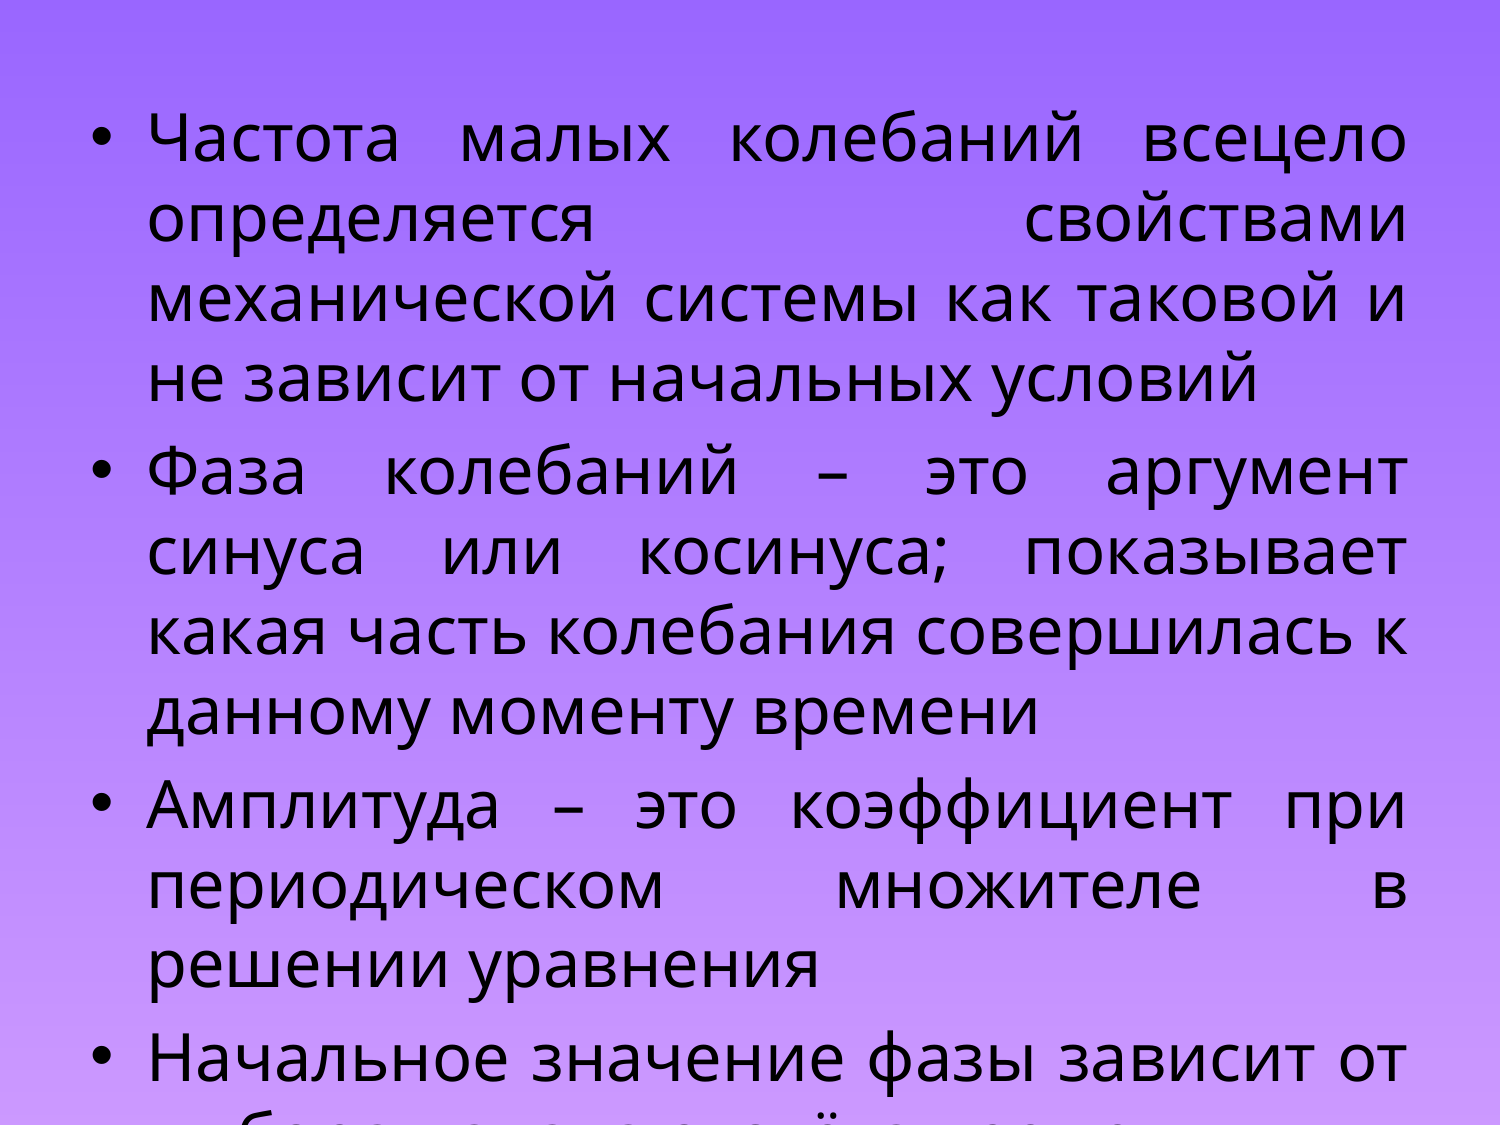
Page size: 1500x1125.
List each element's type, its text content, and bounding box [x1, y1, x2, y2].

list Частота малых колебаний всецело определяется свойствами механической системы как таковой и не зависит от начальных условий Фаза колебаний – это аргумент синуса или косинуса; показывает какая часть колебания совершилась к данному моменту времени Амплитуда – это коэффициент при периодическом множителе в решении уравнения Начальное значение фазы зависит от выбора начала отсчёта времени [75, 87, 1425, 1075]
